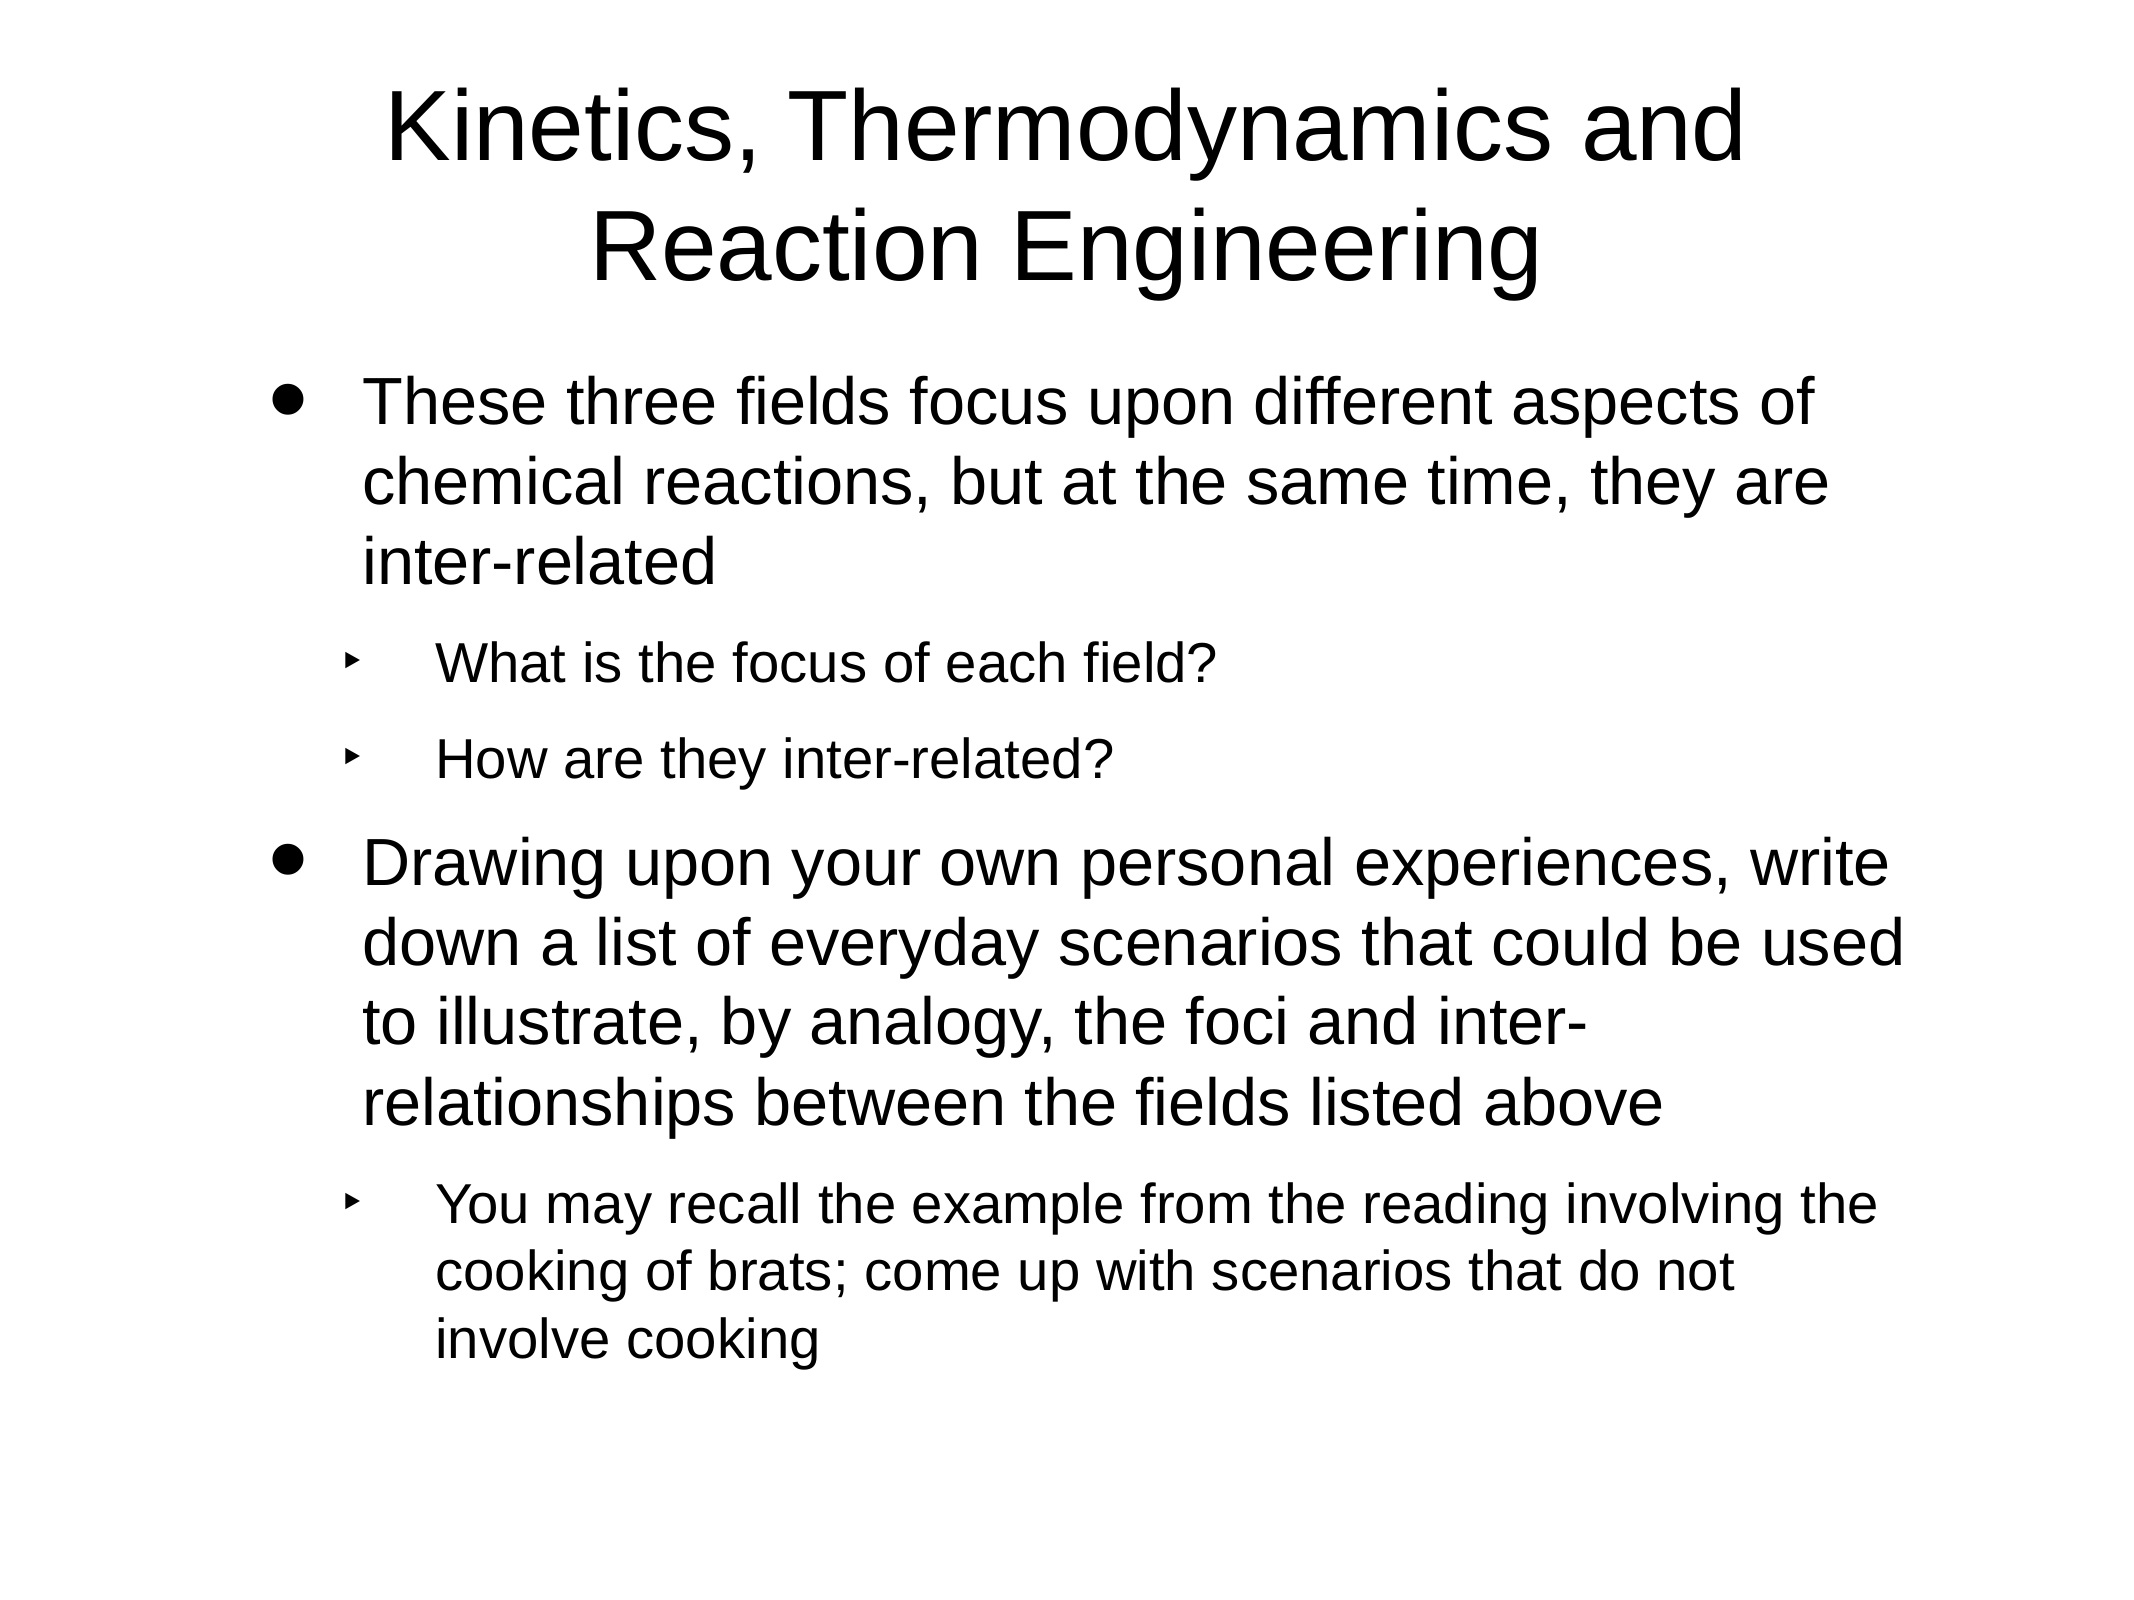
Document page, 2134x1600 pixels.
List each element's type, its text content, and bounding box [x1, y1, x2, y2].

list These three fields focus upon different aspects of chemical reactions, but at the same time, they are inter-related What is the focus of each field? How are they inter-related? Drawing upon your own personal experiences, write down a list of everyday scenarios that could be used to illustrate, by analogy, the foci and inter-relationships between the fields listed above You may recall the example from the reading involving the cooking of brats; come up with scenarios that do not involve cooking [208, 335, 1925, 1392]
title Kinetics, Thermodynamics and Reaction Engineering [208, 41, 1925, 319]
